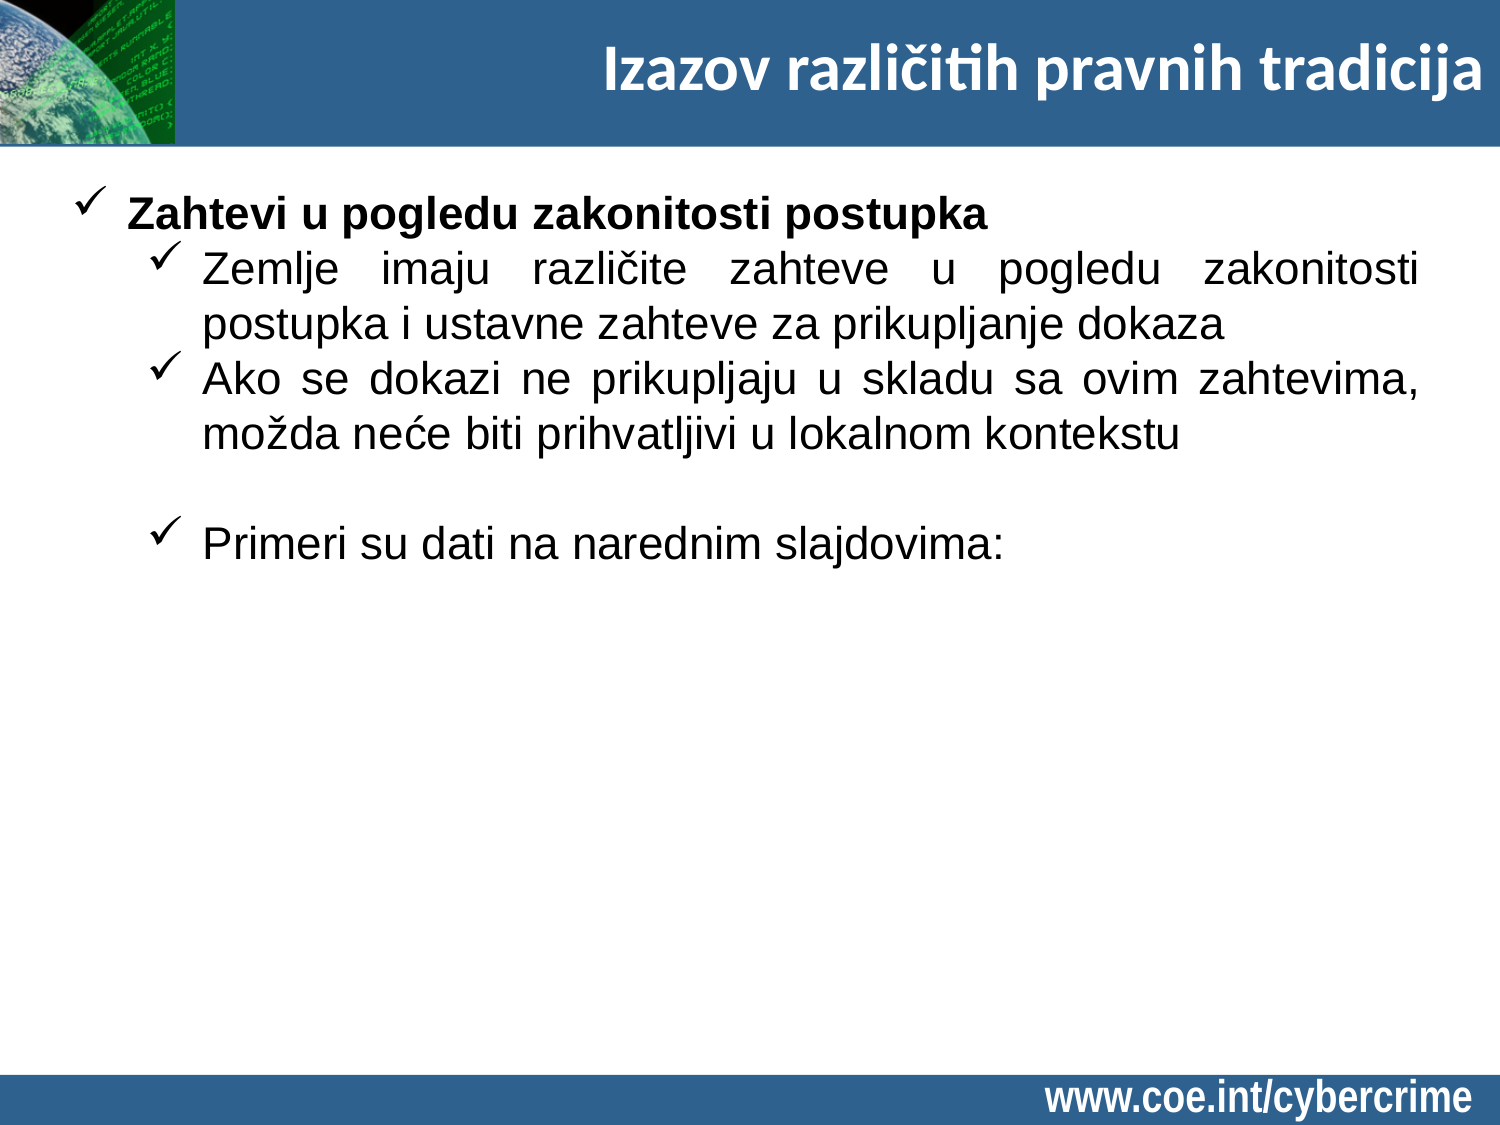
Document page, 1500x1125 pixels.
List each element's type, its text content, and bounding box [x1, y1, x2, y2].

text_box Zahtevi u pogledu zakonitosti postupka Zemlje imaju različite zahteve u pogledu zakonitosti postupka i ustavne zahteve za prikupljanje dokaza Ako se dokazi ne prikupljaju u skladu sa ovim zahtevima, možda neće biti prihvatljivi u lokalnom kontekstu Primeri su dati na narednim slajdovima: [56, 175, 1436, 576]
text_box [0, 1073, 1030, 1125]
text_box Izazov različitih pravnih tradicija [177, 0, 1500, 149]
text_box www.coe.int/cybercrime [1030, 1059, 1500, 1125]
picture [0, 0, 175, 144]
